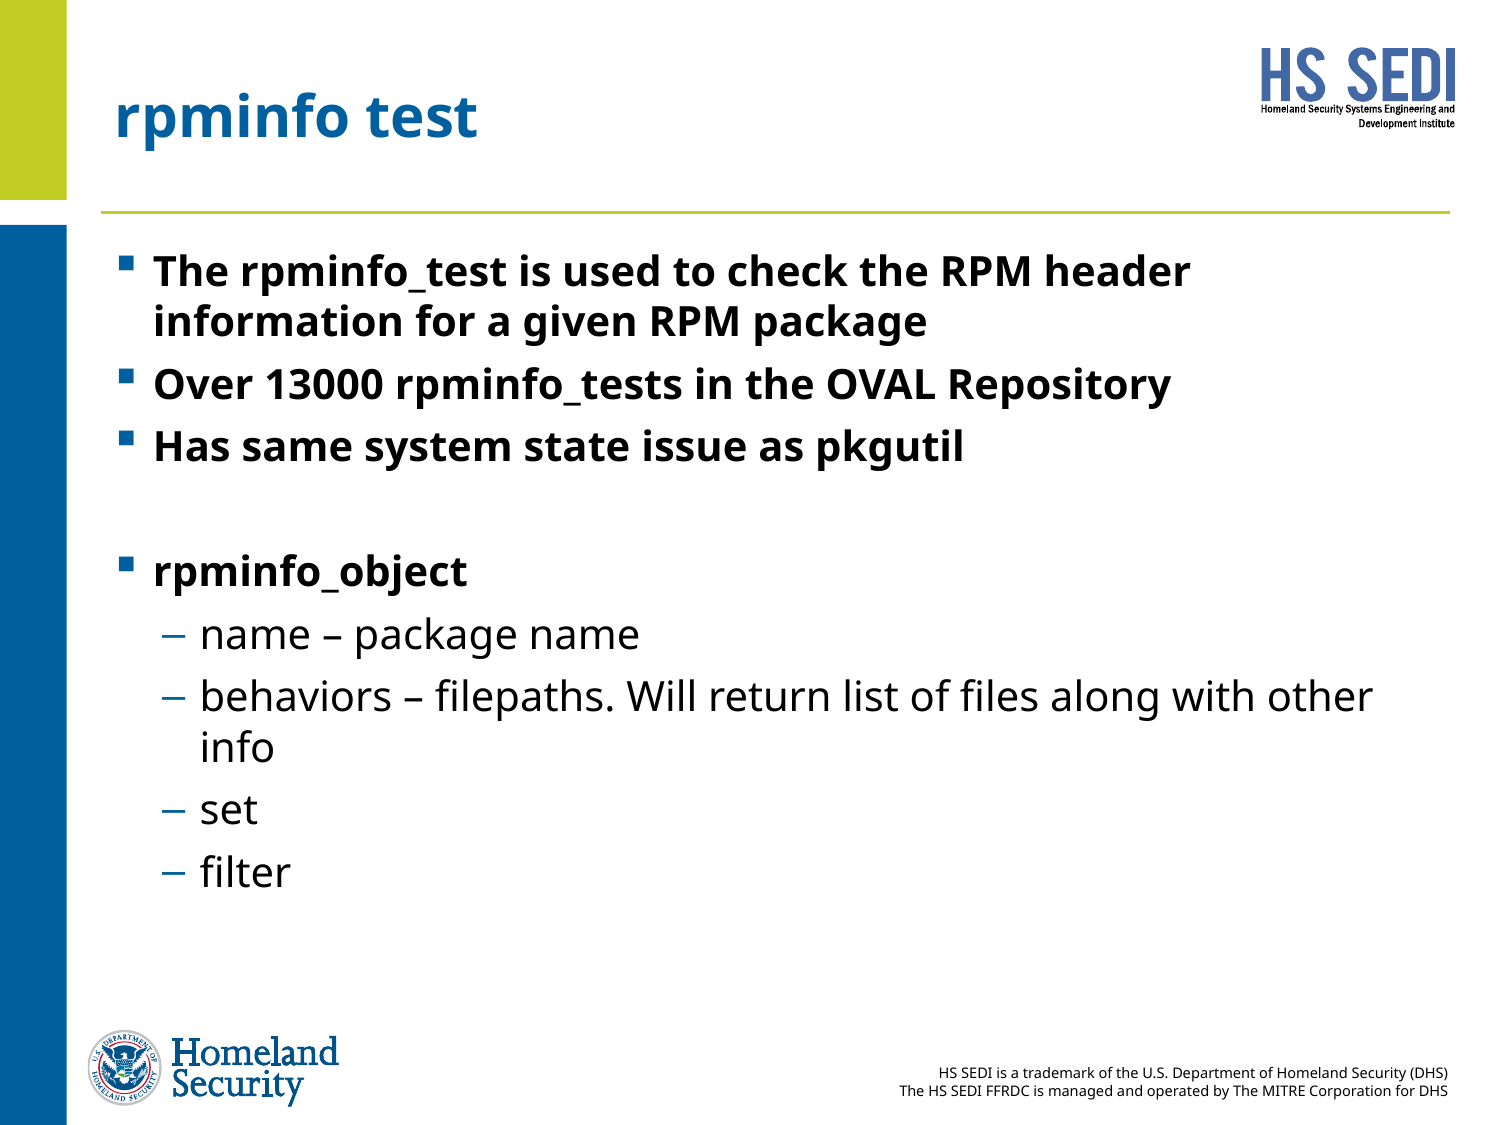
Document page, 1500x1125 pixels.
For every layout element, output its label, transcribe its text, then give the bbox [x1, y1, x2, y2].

list The rpminfo_test is used to check the RPM header information for a given RPM package Over 13000 rpminfo_tests in the OVAL Repository Has same system state issue as pkgutil rpminfo_object name – package name behaviors – filepaths. Will return list of files along with other info set filter [99, 237, 1450, 1005]
title rpminfo test [99, 45, 1248, 188]
